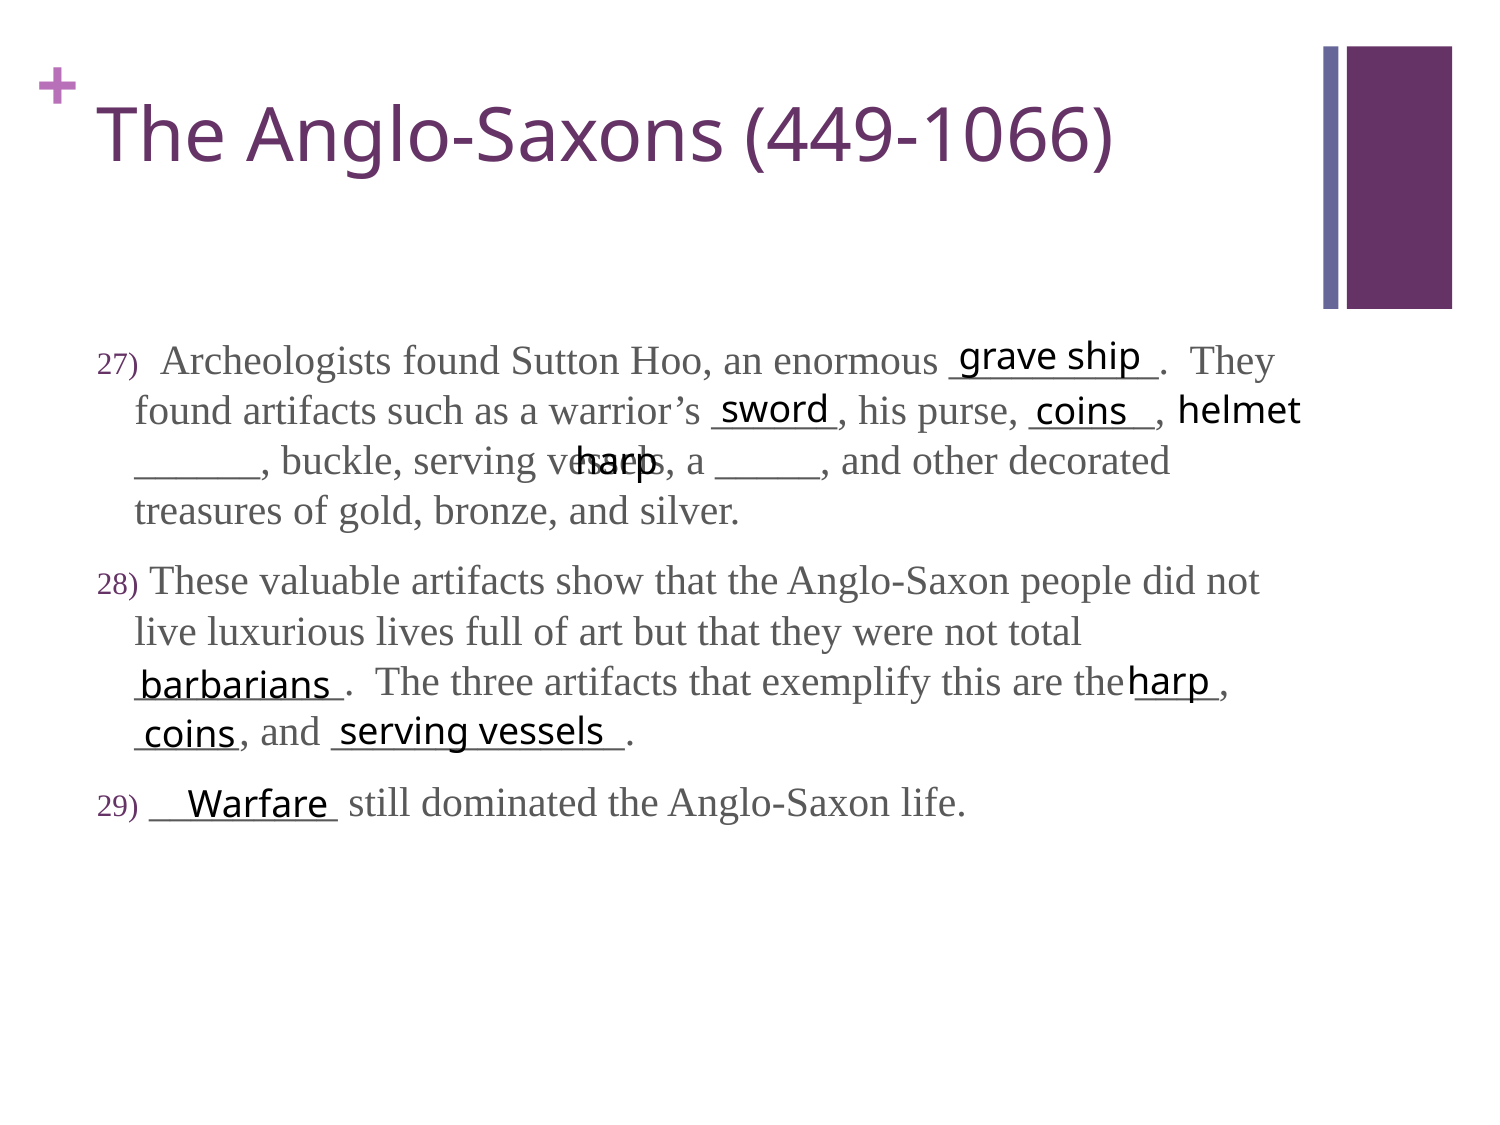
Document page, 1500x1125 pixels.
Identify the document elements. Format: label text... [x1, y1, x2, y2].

text_box coins [1020, 379, 1162, 439]
text_box harp [560, 429, 715, 490]
list Archeologists found Sutton Hoo, an enormous __________. They found artifacts such as a warrior’s ______, his purse, ______, ______, buckle, serving vessels, a _____, and other decorated treasures of gold, bronze, and silver. These valuable artifacts show that the Anglo-Saxon people did not live luxurious lives full of art but that they were not total __________. The three artifacts that exemplify this are the ____, _____, and ______________. _________ still dominated the Anglo-Saxon life. [81, 324, 1322, 1005]
text_box helmet [1162, 378, 1340, 439]
title The Anglo-Saxons (449-1066) [81, 79, 1322, 263]
text_box barbarians [124, 654, 367, 714]
text_box sword [706, 377, 869, 437]
text_box Warfare [172, 772, 367, 833]
text_box coins [129, 702, 269, 762]
text_box grave ship [943, 324, 1171, 385]
text_box serving vessels [324, 700, 665, 760]
text_box harp [1112, 649, 1230, 710]
